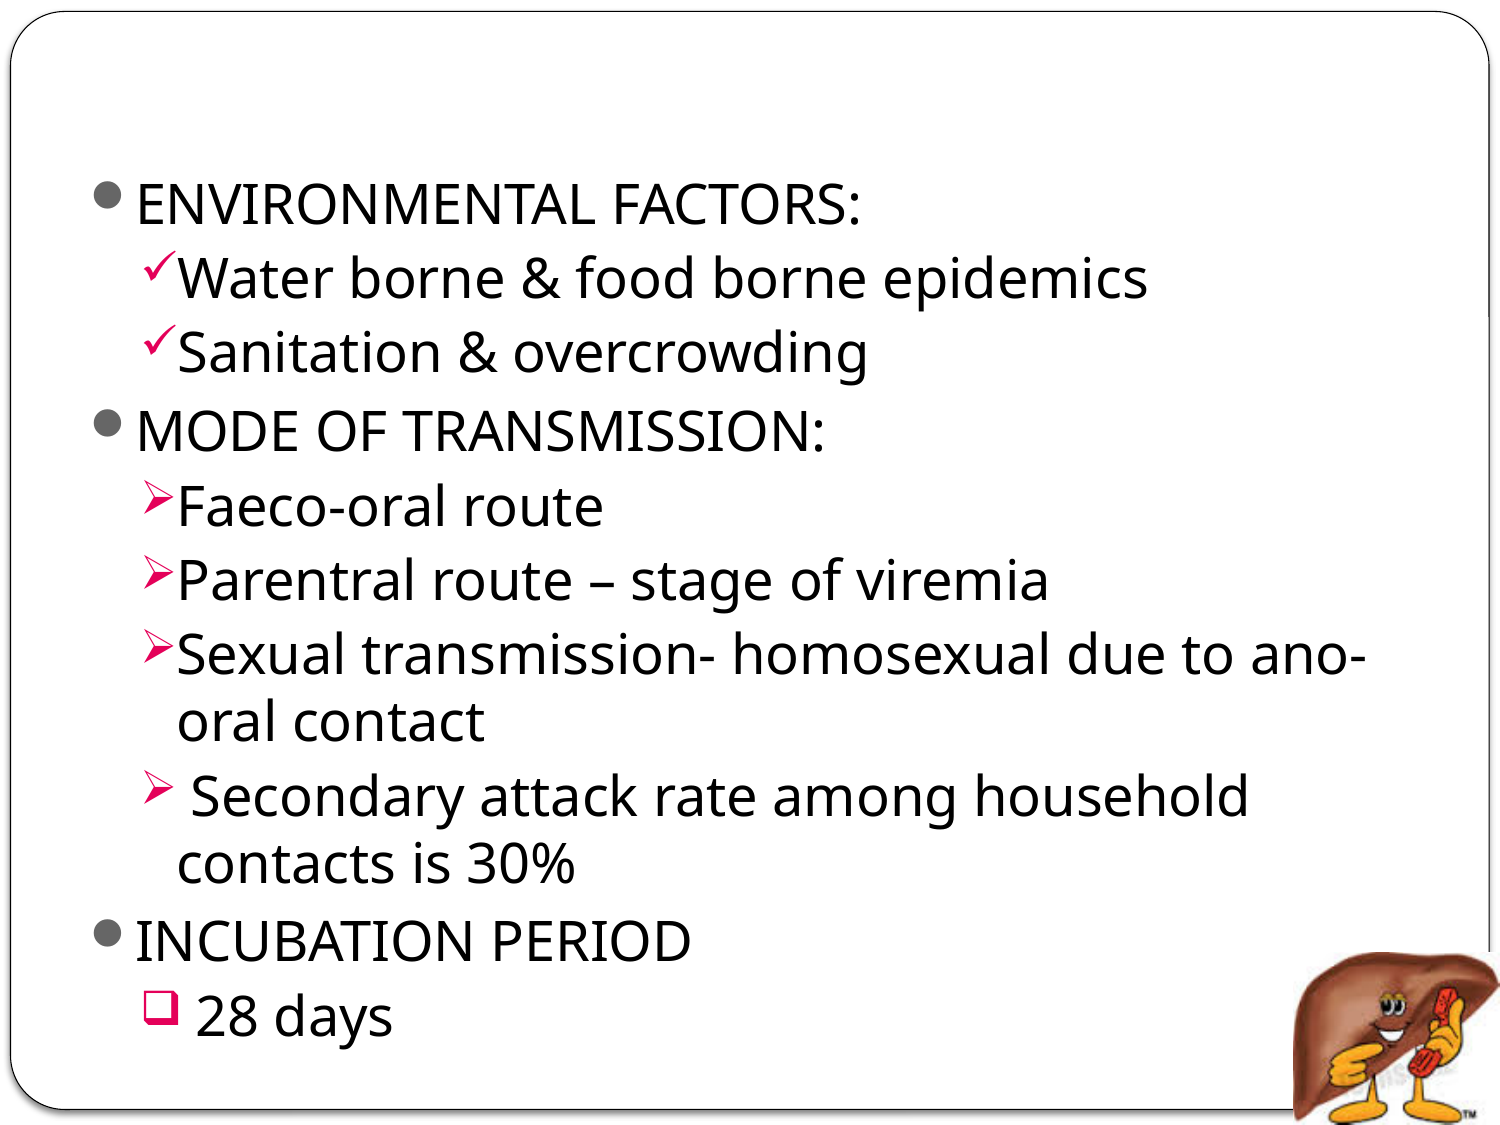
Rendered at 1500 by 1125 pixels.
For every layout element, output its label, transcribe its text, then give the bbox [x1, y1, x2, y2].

picture [1293, 951, 1500, 1125]
list ENVIRONMENTAL FACTORS: Water borne & food borne epidemics Sanitation & overcrowding MODE OF TRANSMISSION: Faeco-oral route Parentral route – stage of viremia Sexual transmission- homosexual due to ano-oral contact Secondary attack rate among household contacts is 30% INCUBATION PERIOD 28 days [75, 160, 1425, 1059]
